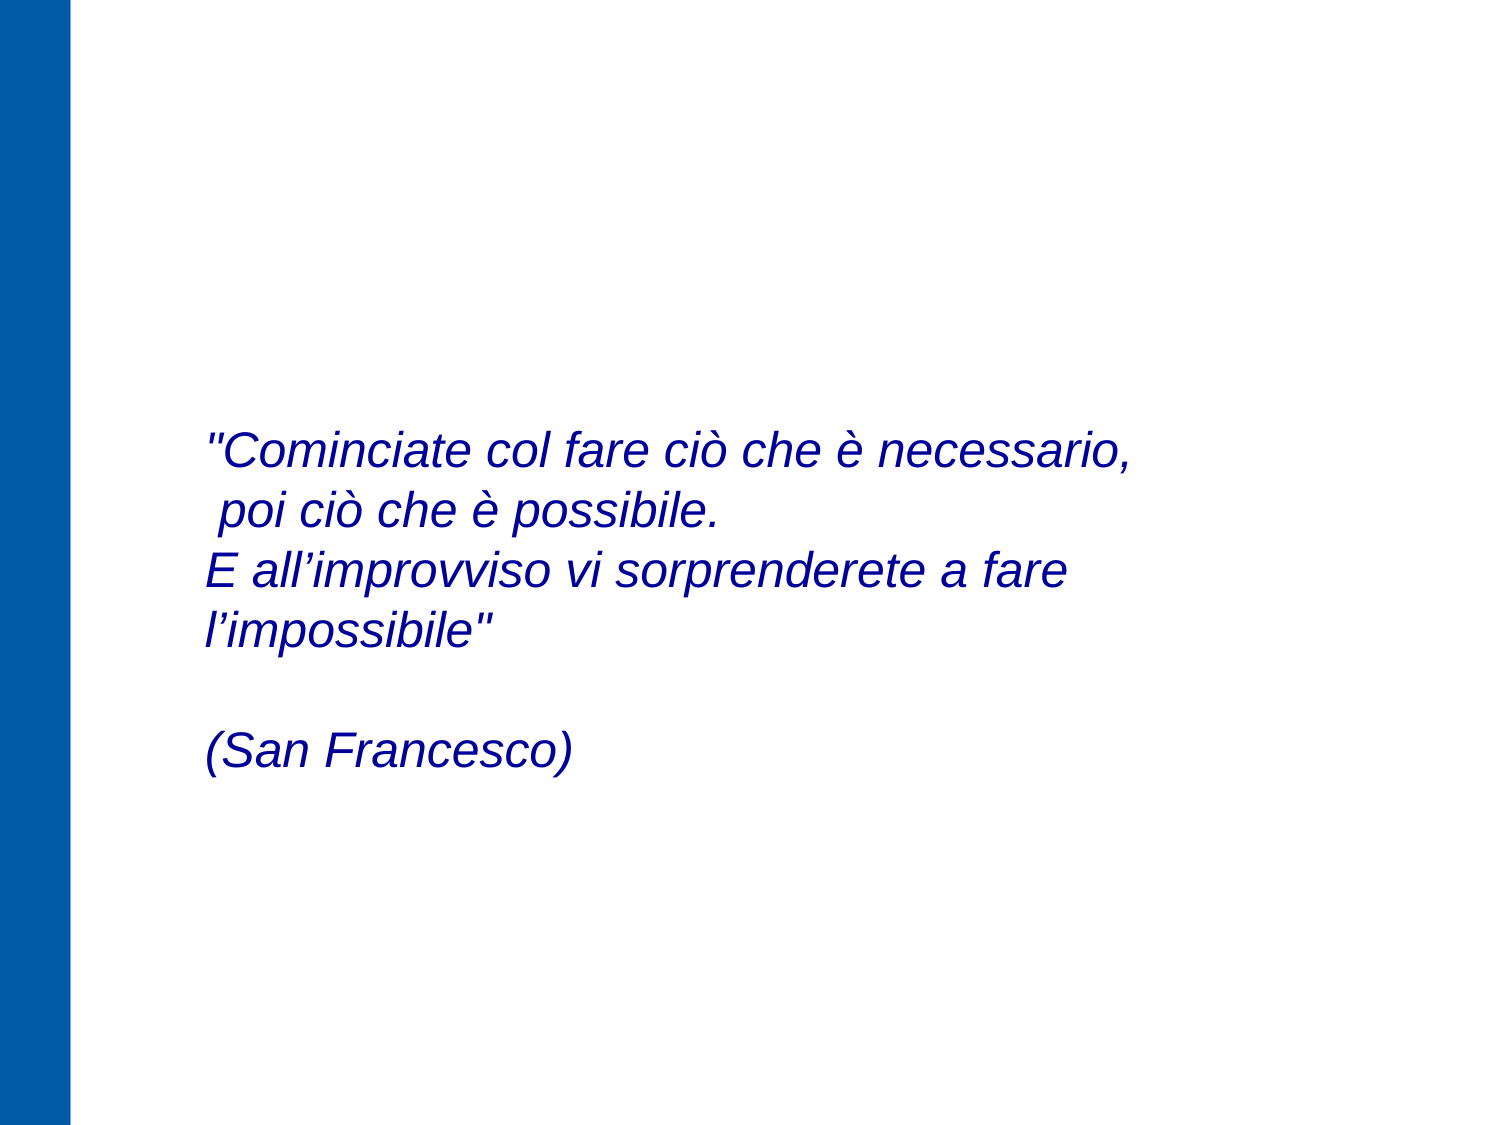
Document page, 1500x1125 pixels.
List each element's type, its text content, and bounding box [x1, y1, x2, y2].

text_box "Cominciate col fare ciò che è necessario, poi ciò che è possibile. E all’improvviso vi sorprenderete a fare l’impossibile" (San Francesco) [190, 409, 1337, 845]
picture [0, 0, 1500, 1125]
